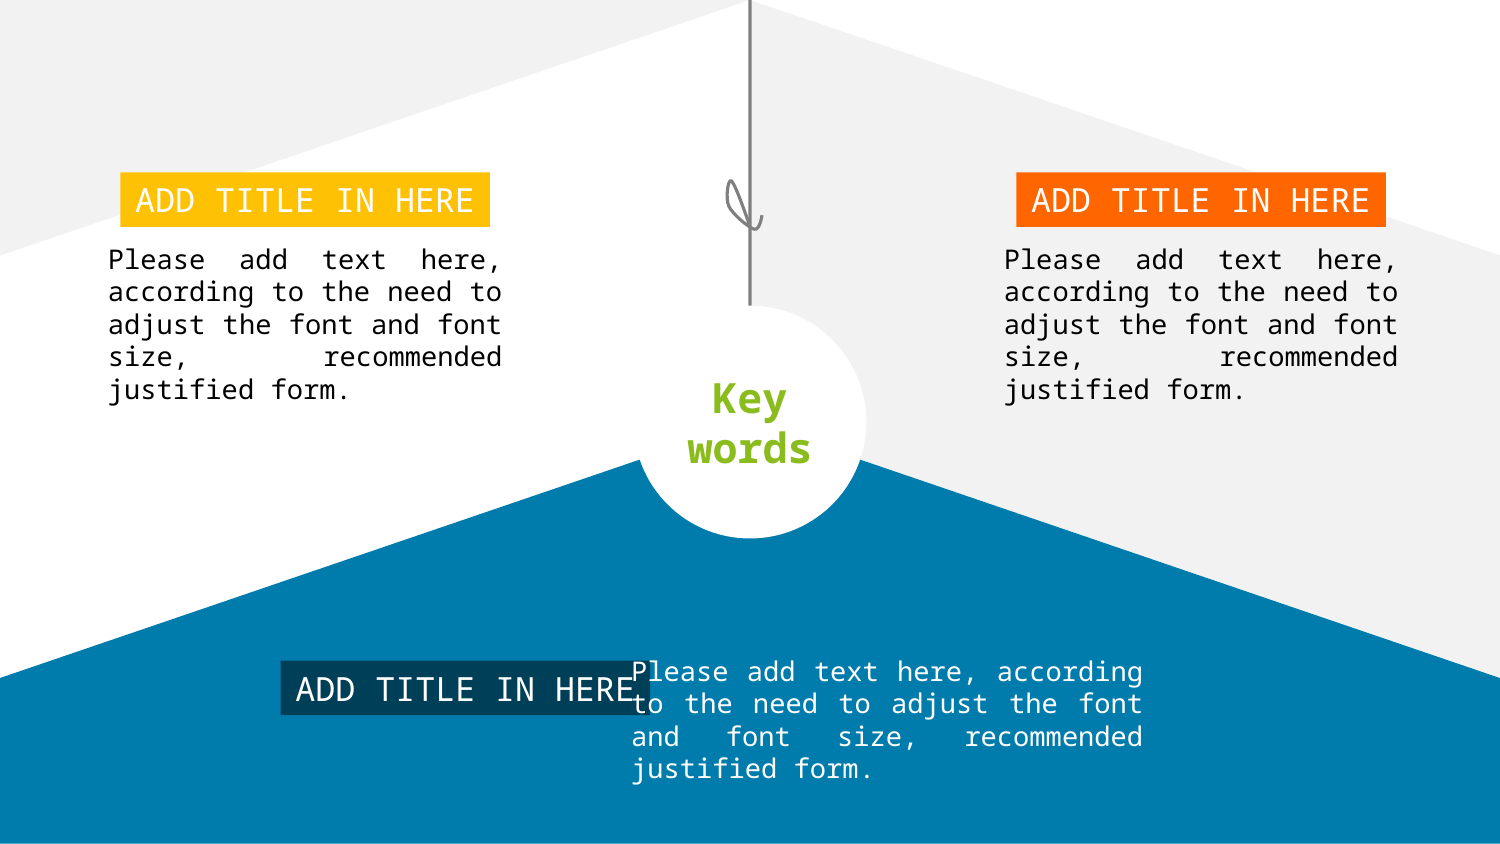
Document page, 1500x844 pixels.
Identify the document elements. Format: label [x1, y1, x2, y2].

text_box [0, 0, 1500, 844]
text_box [633, 305, 867, 539]
text_box [320, 646, 1158, 761]
text_box [988, 172, 1414, 382]
text_box [555, 0, 945, 617]
text_box [92, 172, 518, 382]
